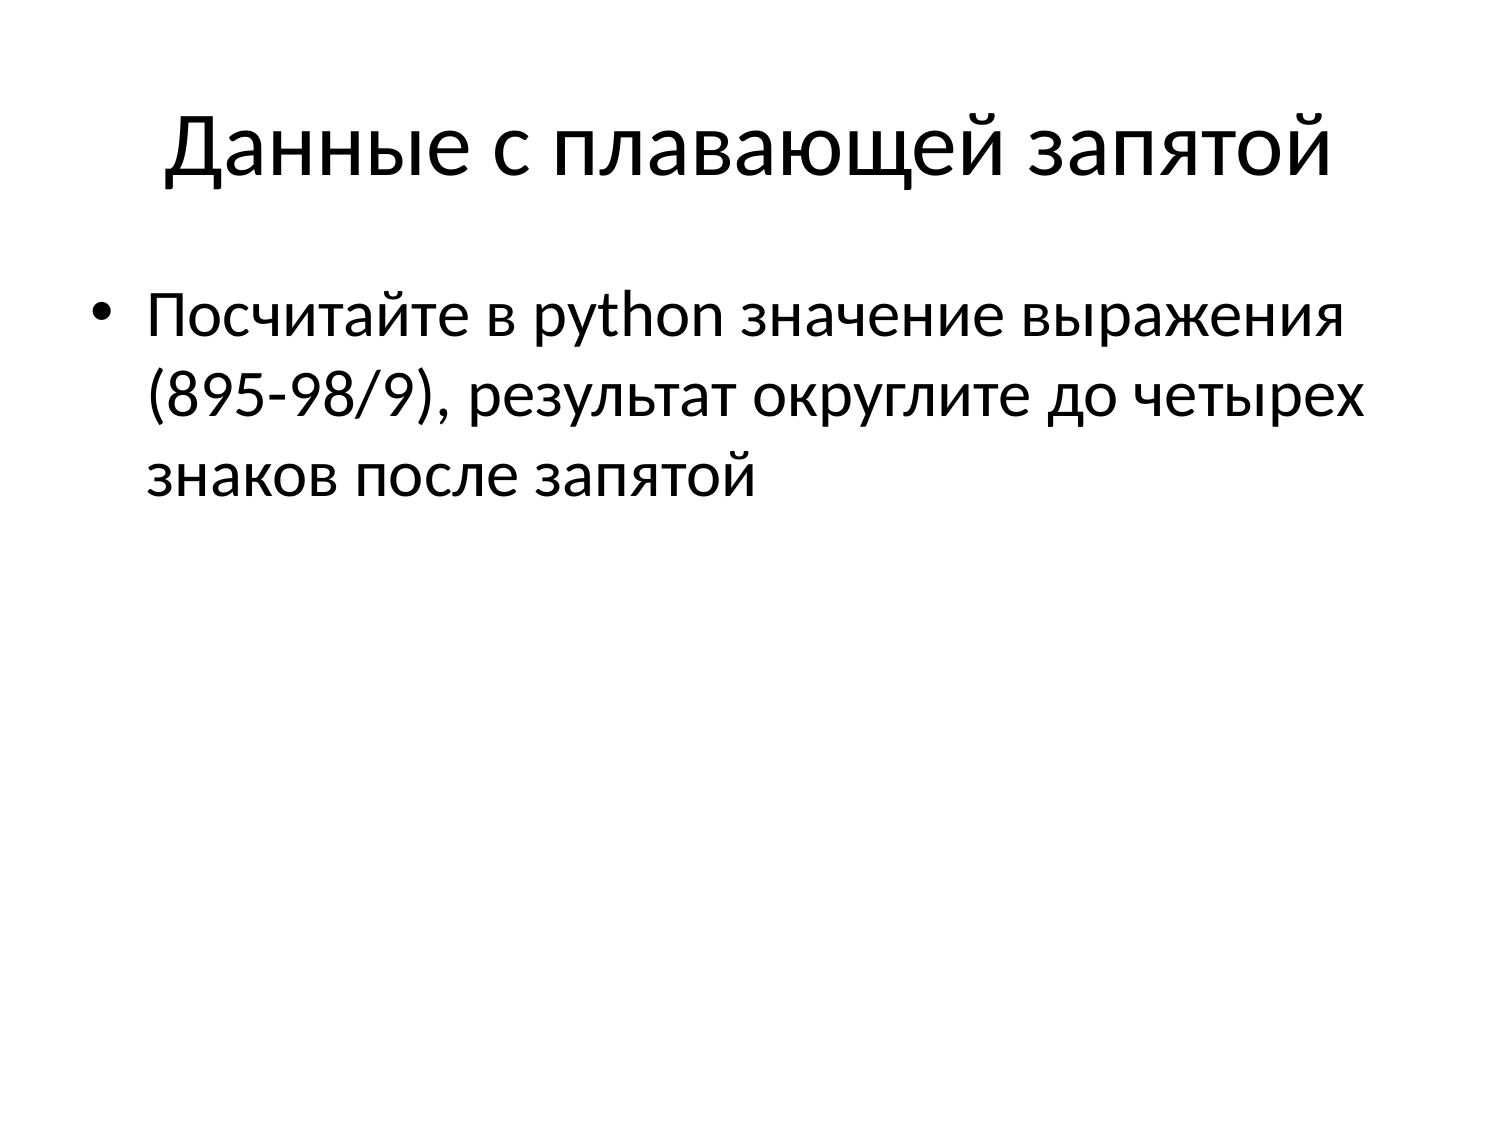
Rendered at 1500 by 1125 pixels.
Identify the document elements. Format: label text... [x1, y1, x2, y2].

list Посчитайте в python значение выражения (895-98/9), результат округлите до четырех знаков после запятой [75, 262, 1425, 1005]
title Данные с плавающей запятой [75, 45, 1425, 233]
